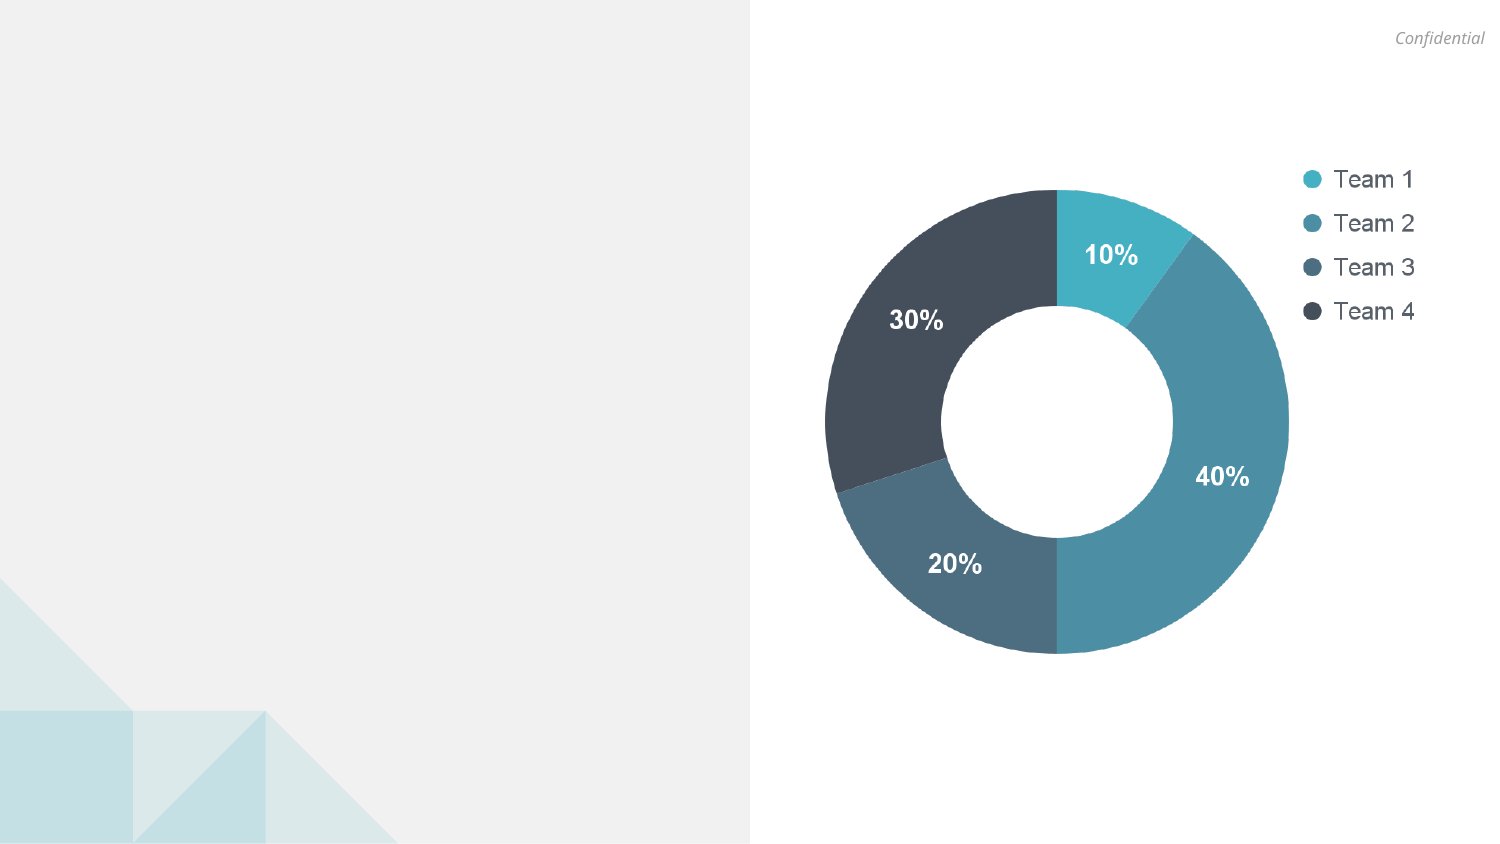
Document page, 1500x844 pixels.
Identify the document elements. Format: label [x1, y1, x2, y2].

picture [824, 140, 1426, 704]
